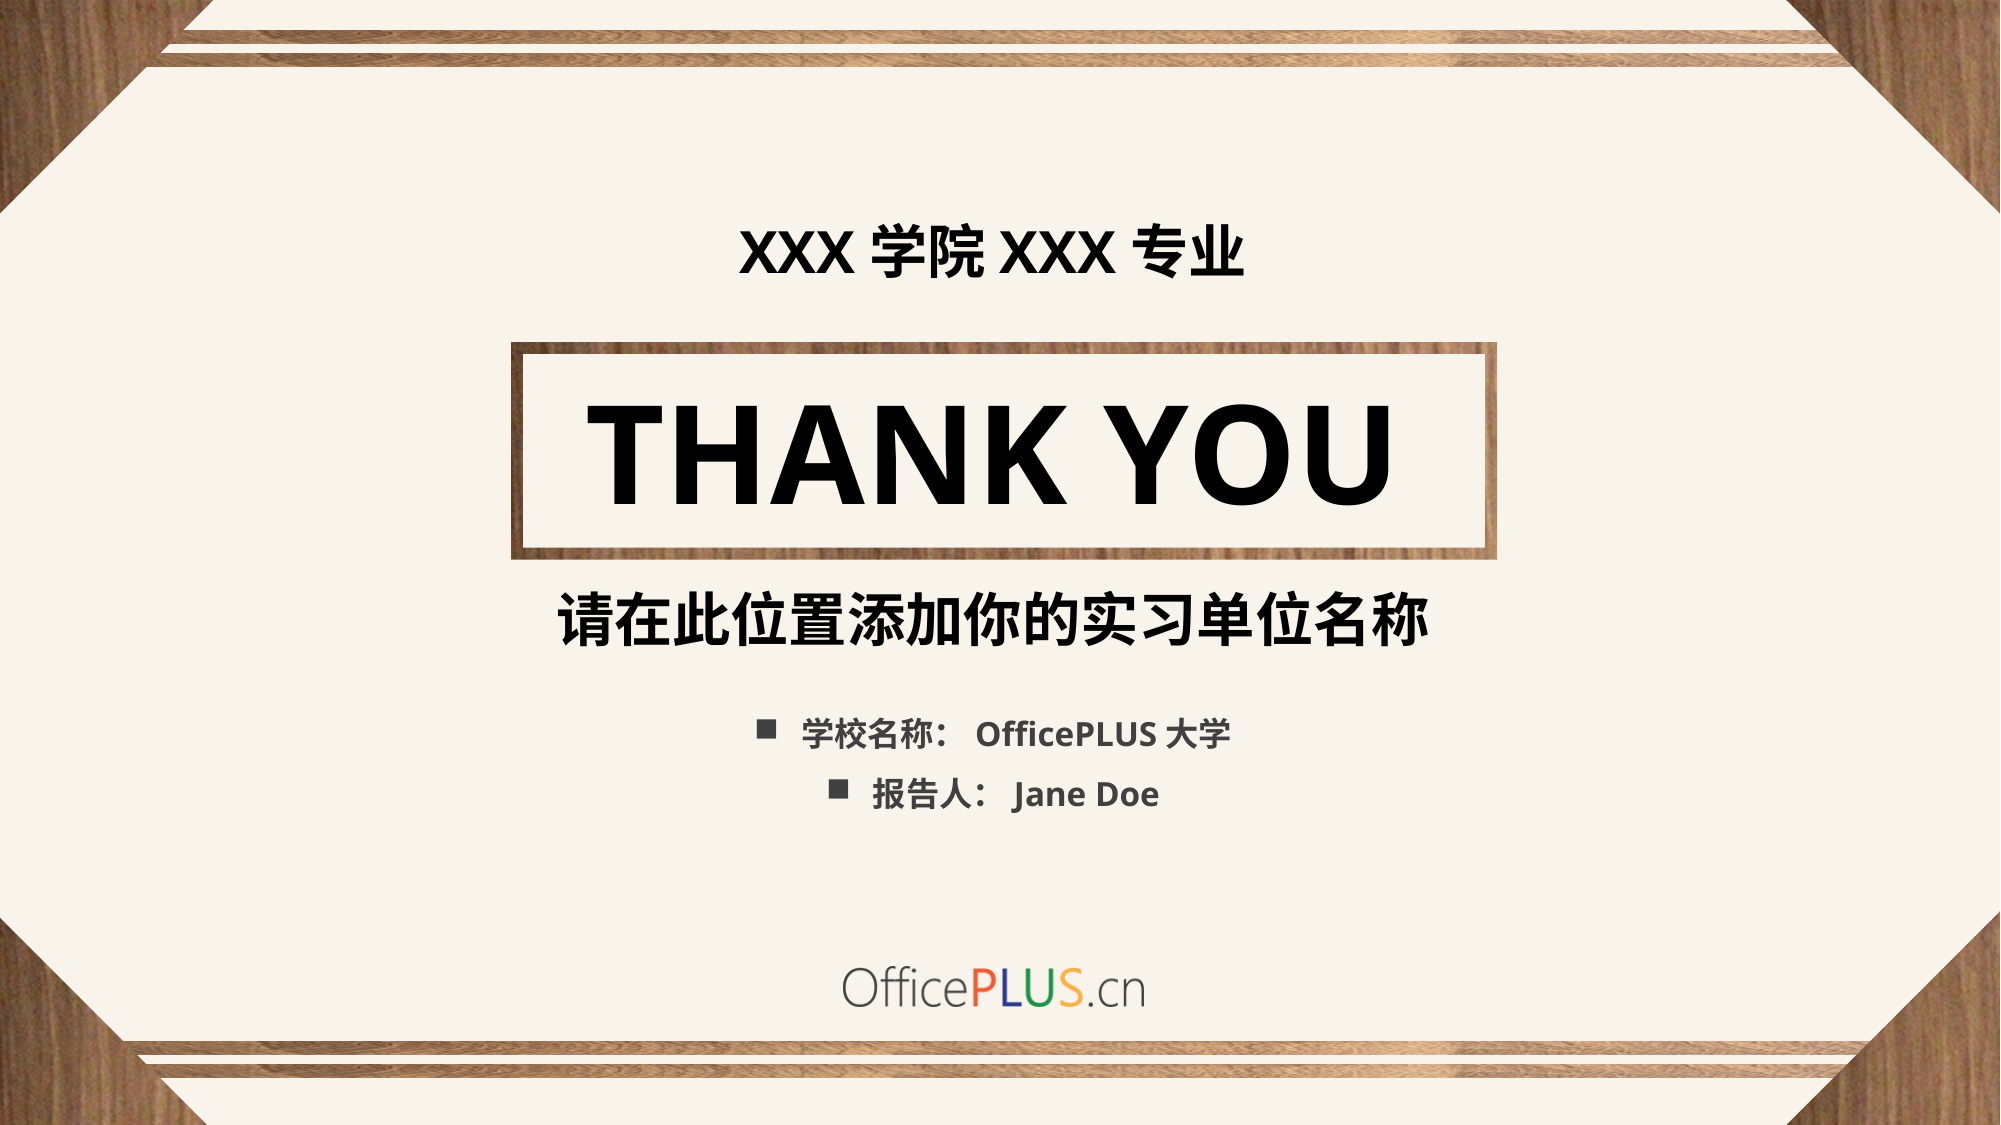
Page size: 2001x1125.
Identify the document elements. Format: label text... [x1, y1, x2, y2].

picture [0, 911, 2000, 1125]
picture [0, 0, 2001, 214]
text_box [510, 341, 1498, 561]
text_box 请在此位置添加你的实习单位名称 [541, 576, 1445, 661]
text_box XXX学院XXX专业 [724, 208, 1262, 293]
text_box 学校名称：OfficePLUS大学 报告人：Jane Doe [722, 686, 1264, 821]
text_box THANK YOU [570, 359, 1416, 540]
picture [842, 966, 1144, 1007]
